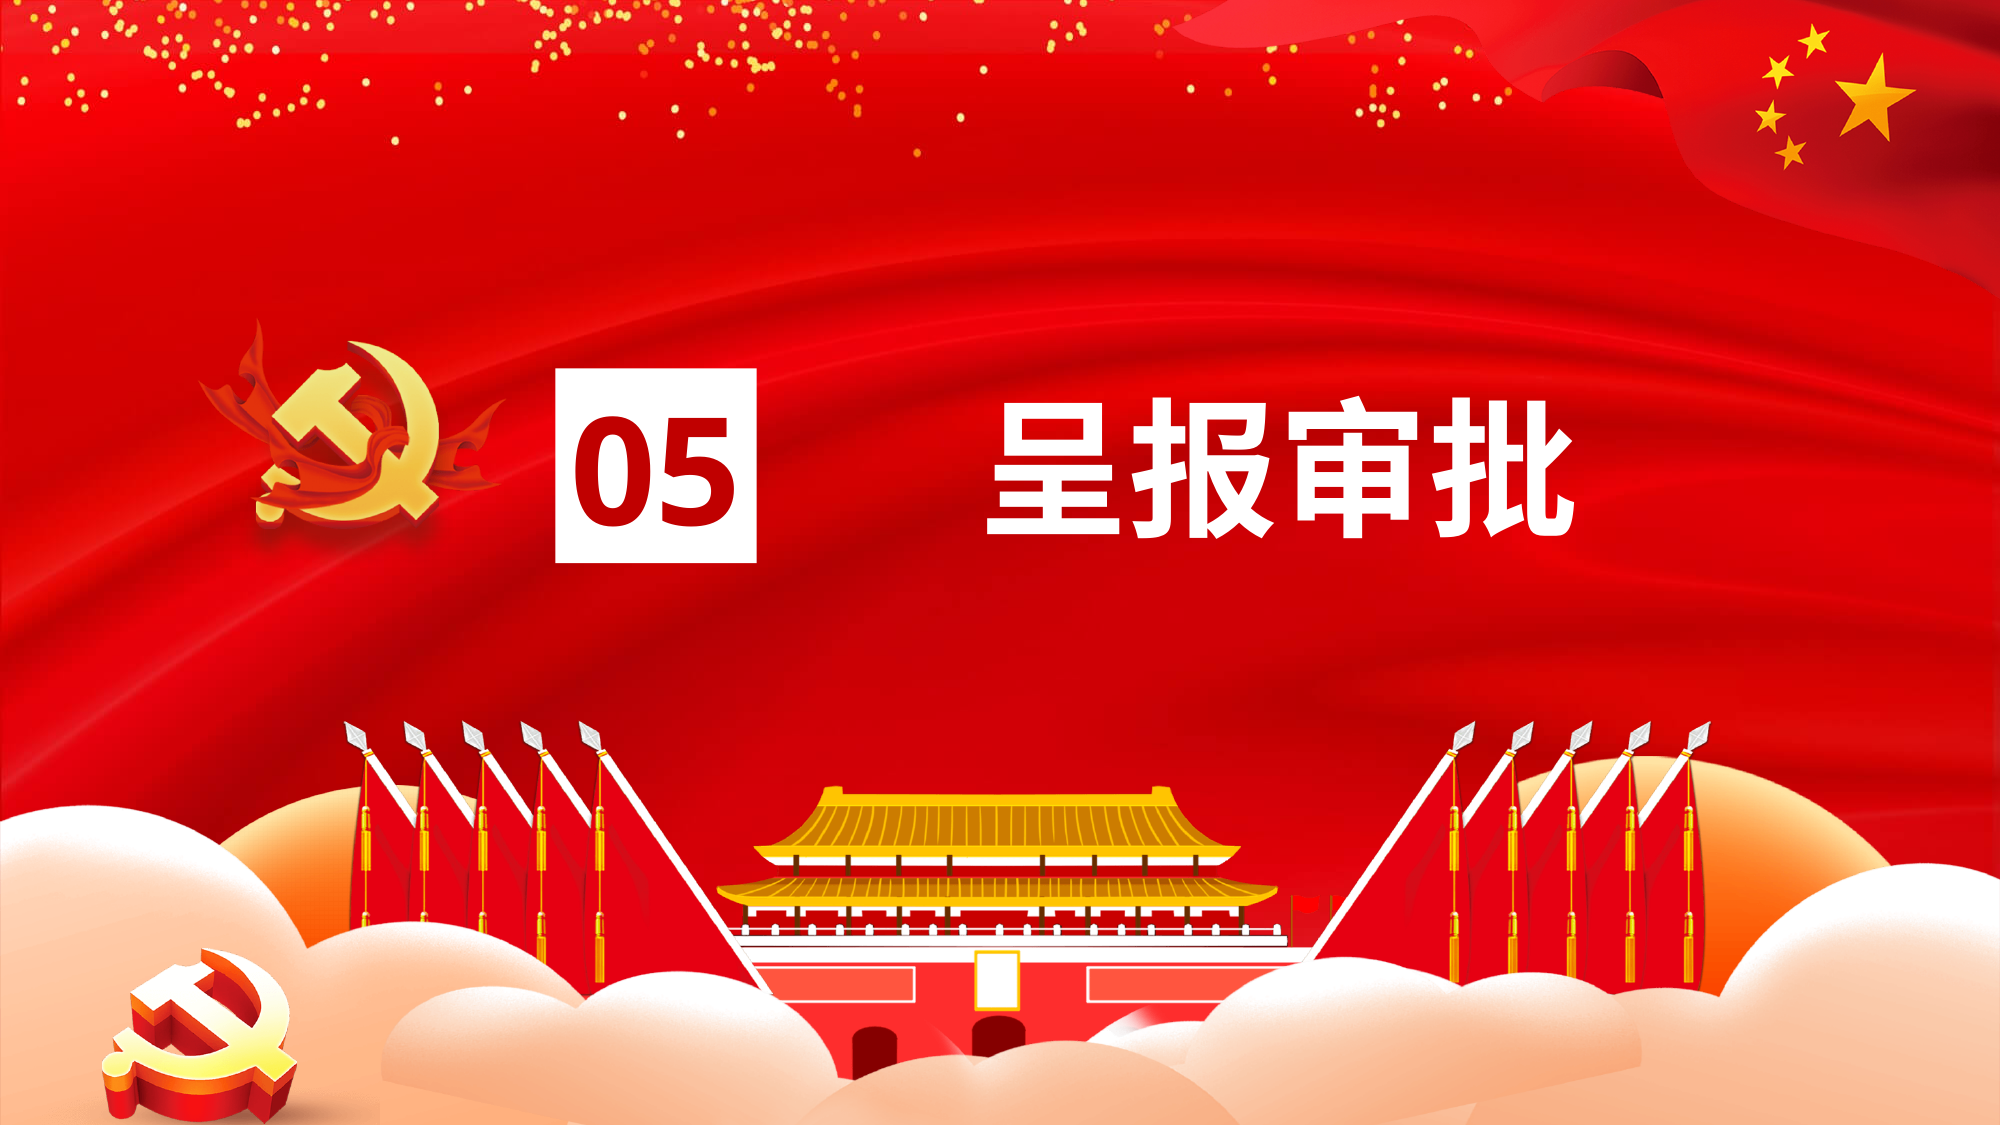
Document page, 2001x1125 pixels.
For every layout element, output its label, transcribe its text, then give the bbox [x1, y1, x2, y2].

picture [0, 0, 2000, 1125]
text_box 05 [555, 368, 757, 564]
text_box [122, 756, 340, 804]
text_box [1713, 756, 1970, 804]
text_box 呈报审批 [874, 368, 1682, 564]
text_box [340, 719, 1713, 804]
